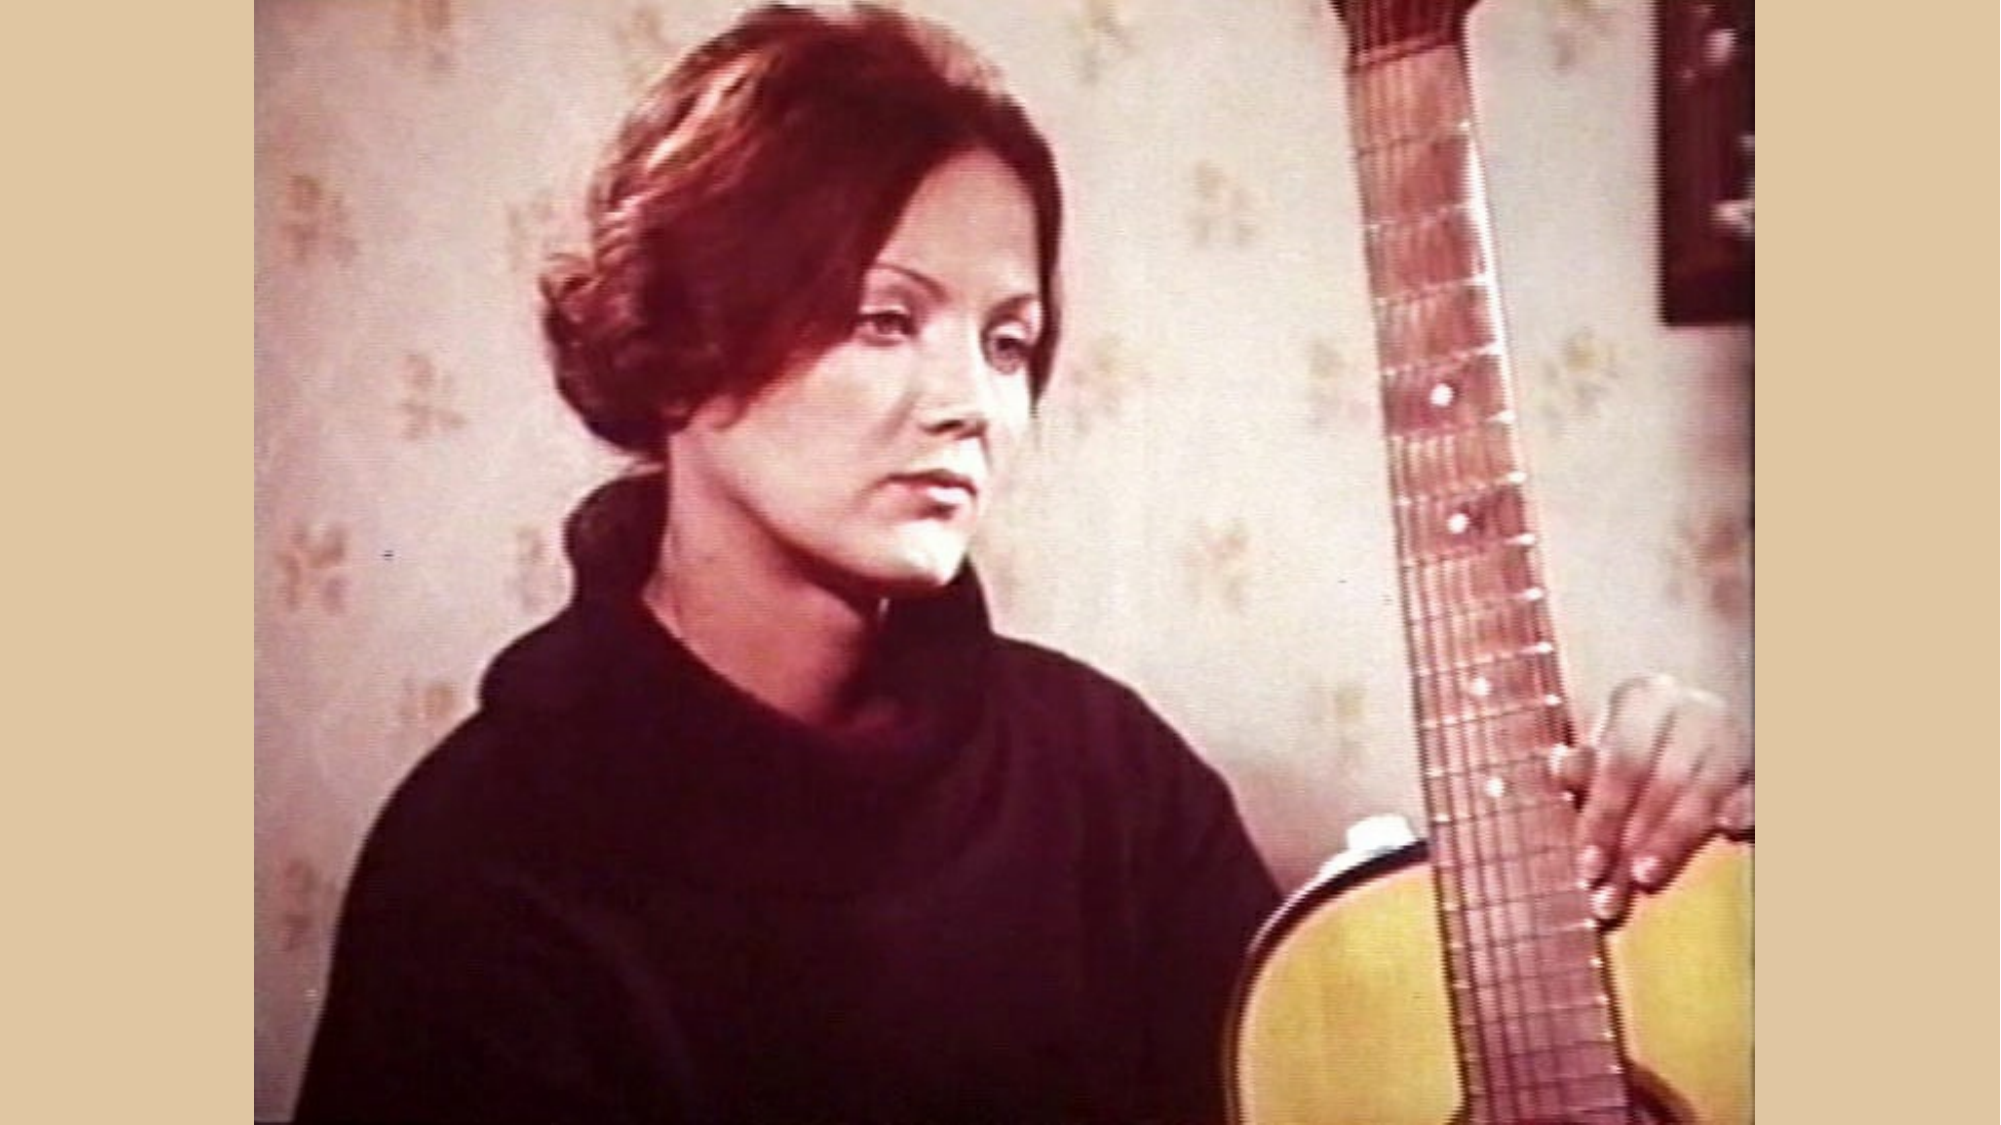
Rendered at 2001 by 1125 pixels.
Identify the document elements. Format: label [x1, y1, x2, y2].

picture [254, 0, 1755, 1125]
